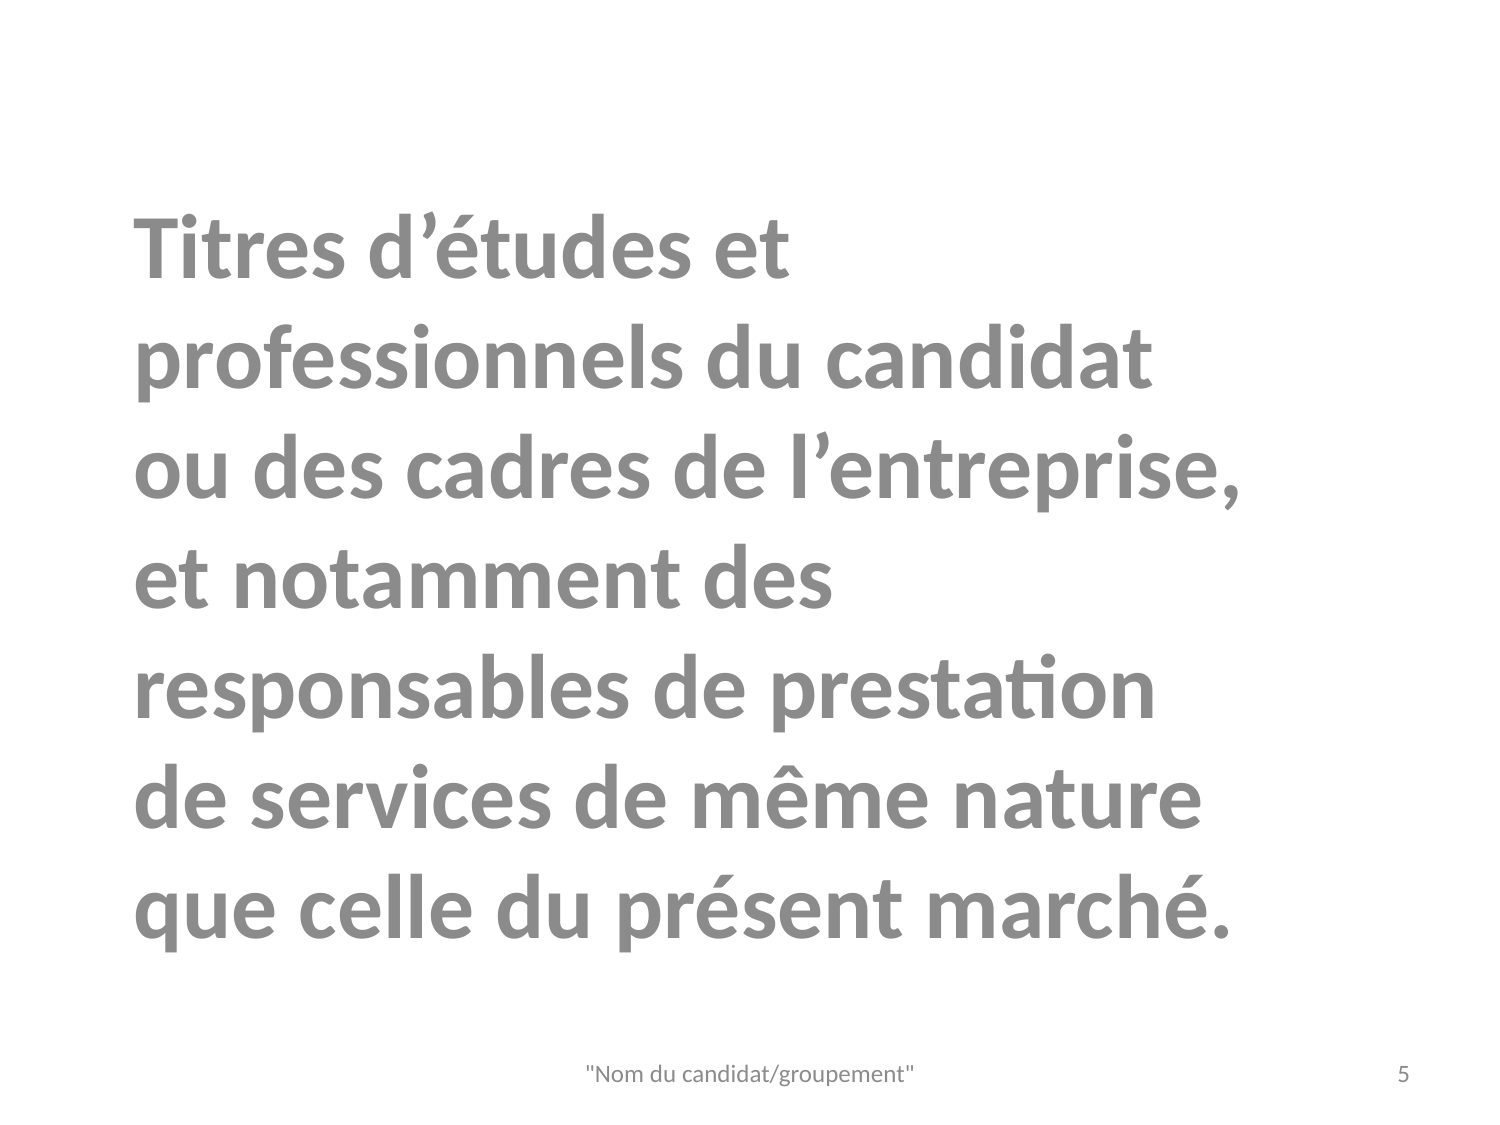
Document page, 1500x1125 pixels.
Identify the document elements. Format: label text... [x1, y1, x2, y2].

slide_number 5 [1074, 1042, 1425, 1103]
text_box Titres d’études et professionnels du candidat ou des cadres de l’entreprise, et notamment des responsables de prestation de services de même nature que celle du présent marché. [118, 619, 1276, 965]
footer "Nom du candidat/groupement" [512, 1042, 988, 1103]
